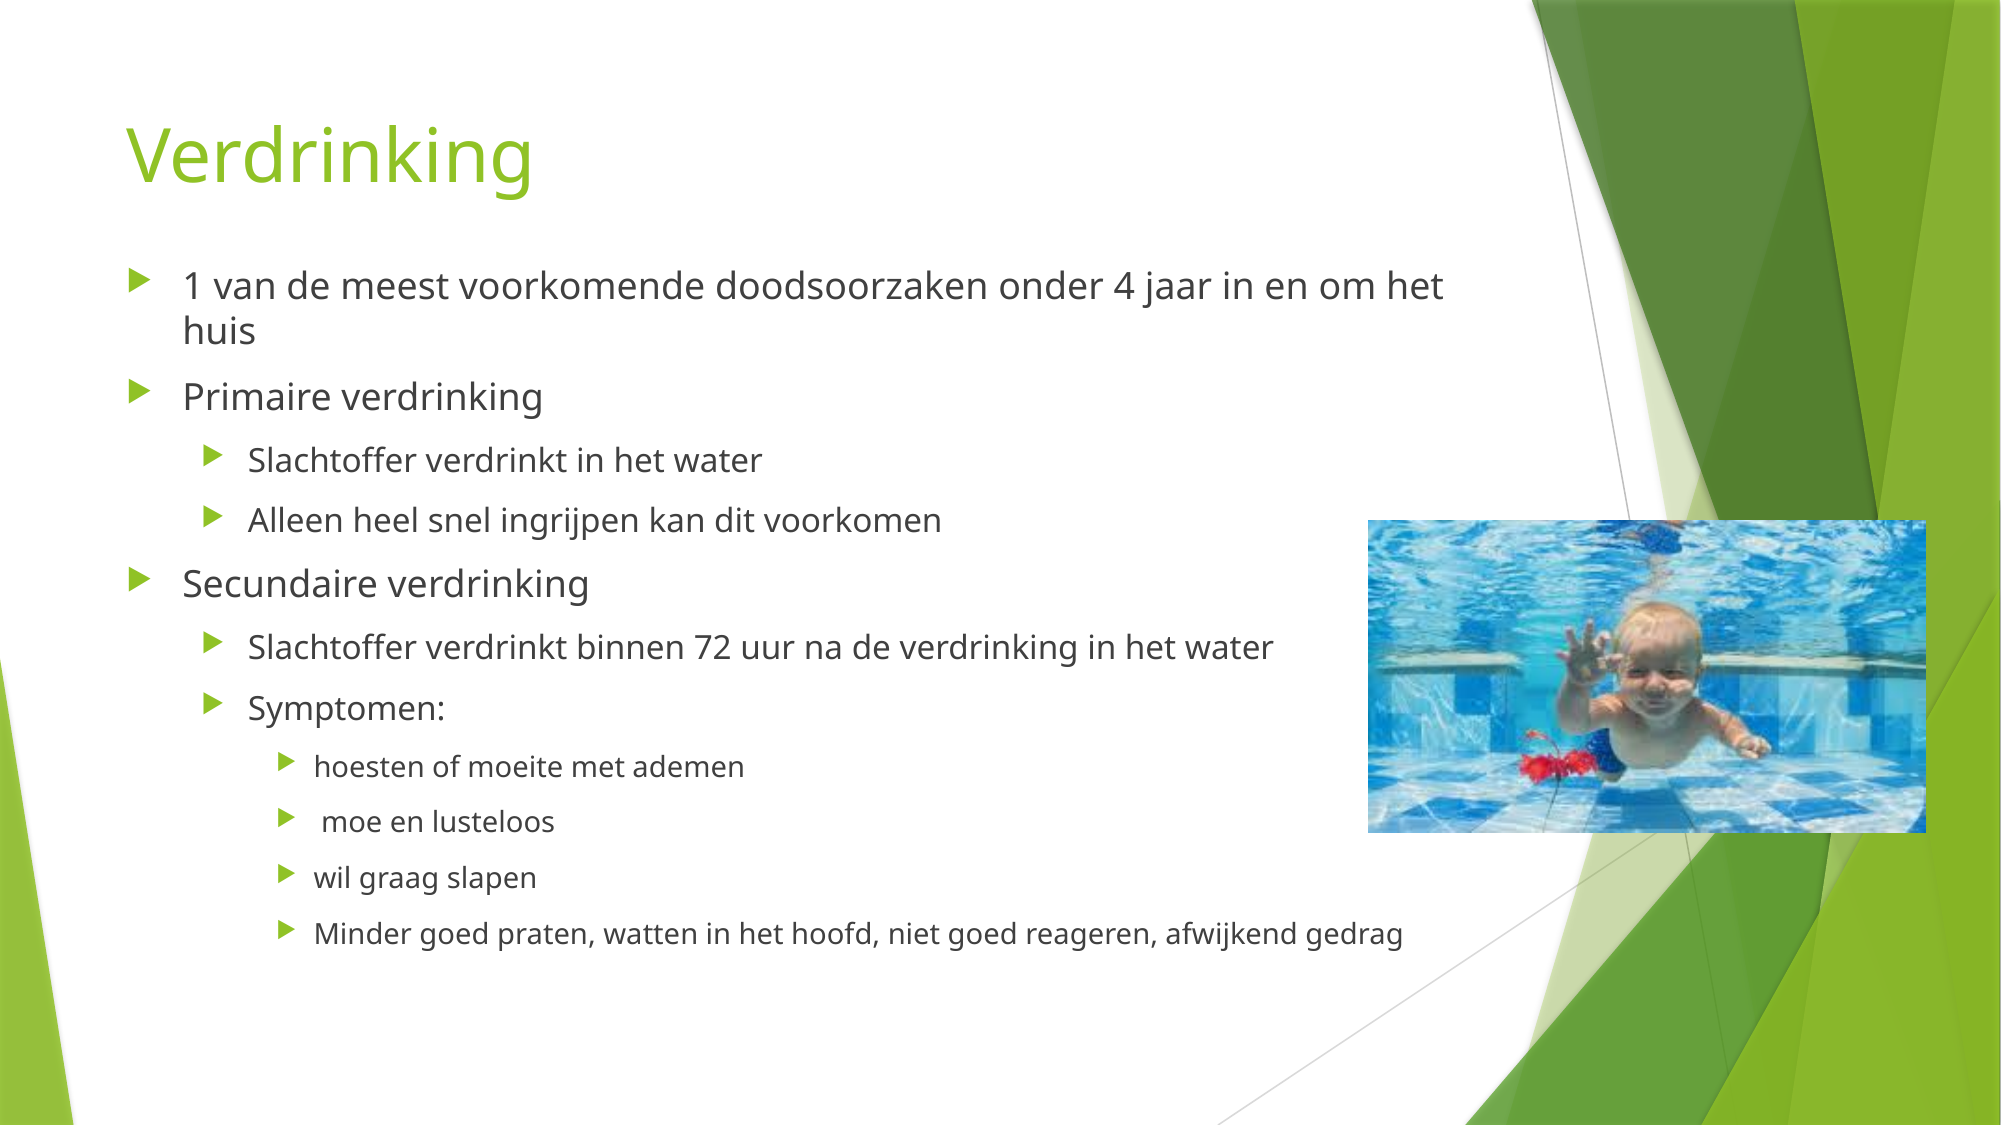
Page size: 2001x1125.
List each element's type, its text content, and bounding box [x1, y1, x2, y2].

list 1 van de meest voorkomende doodsoorzaken onder 4 jaar in en om het huis Primaire verdrinking Slachtoffer verdrinkt in het water Alleen heel snel ingrijpen kan dit voorkomen Secundaire verdrinking Slachtoffer verdrinkt binnen 72 uur na de verdrinking in het water Symptomen: hoesten of moeite met ademen moe en lusteloos wil graag slapen Minder goed praten, watten in het hoofd, niet goed reageren, afwijkend gedrag [111, 254, 1522, 992]
picture [1368, 519, 1927, 833]
title Verdrinking [111, 99, 1522, 254]
